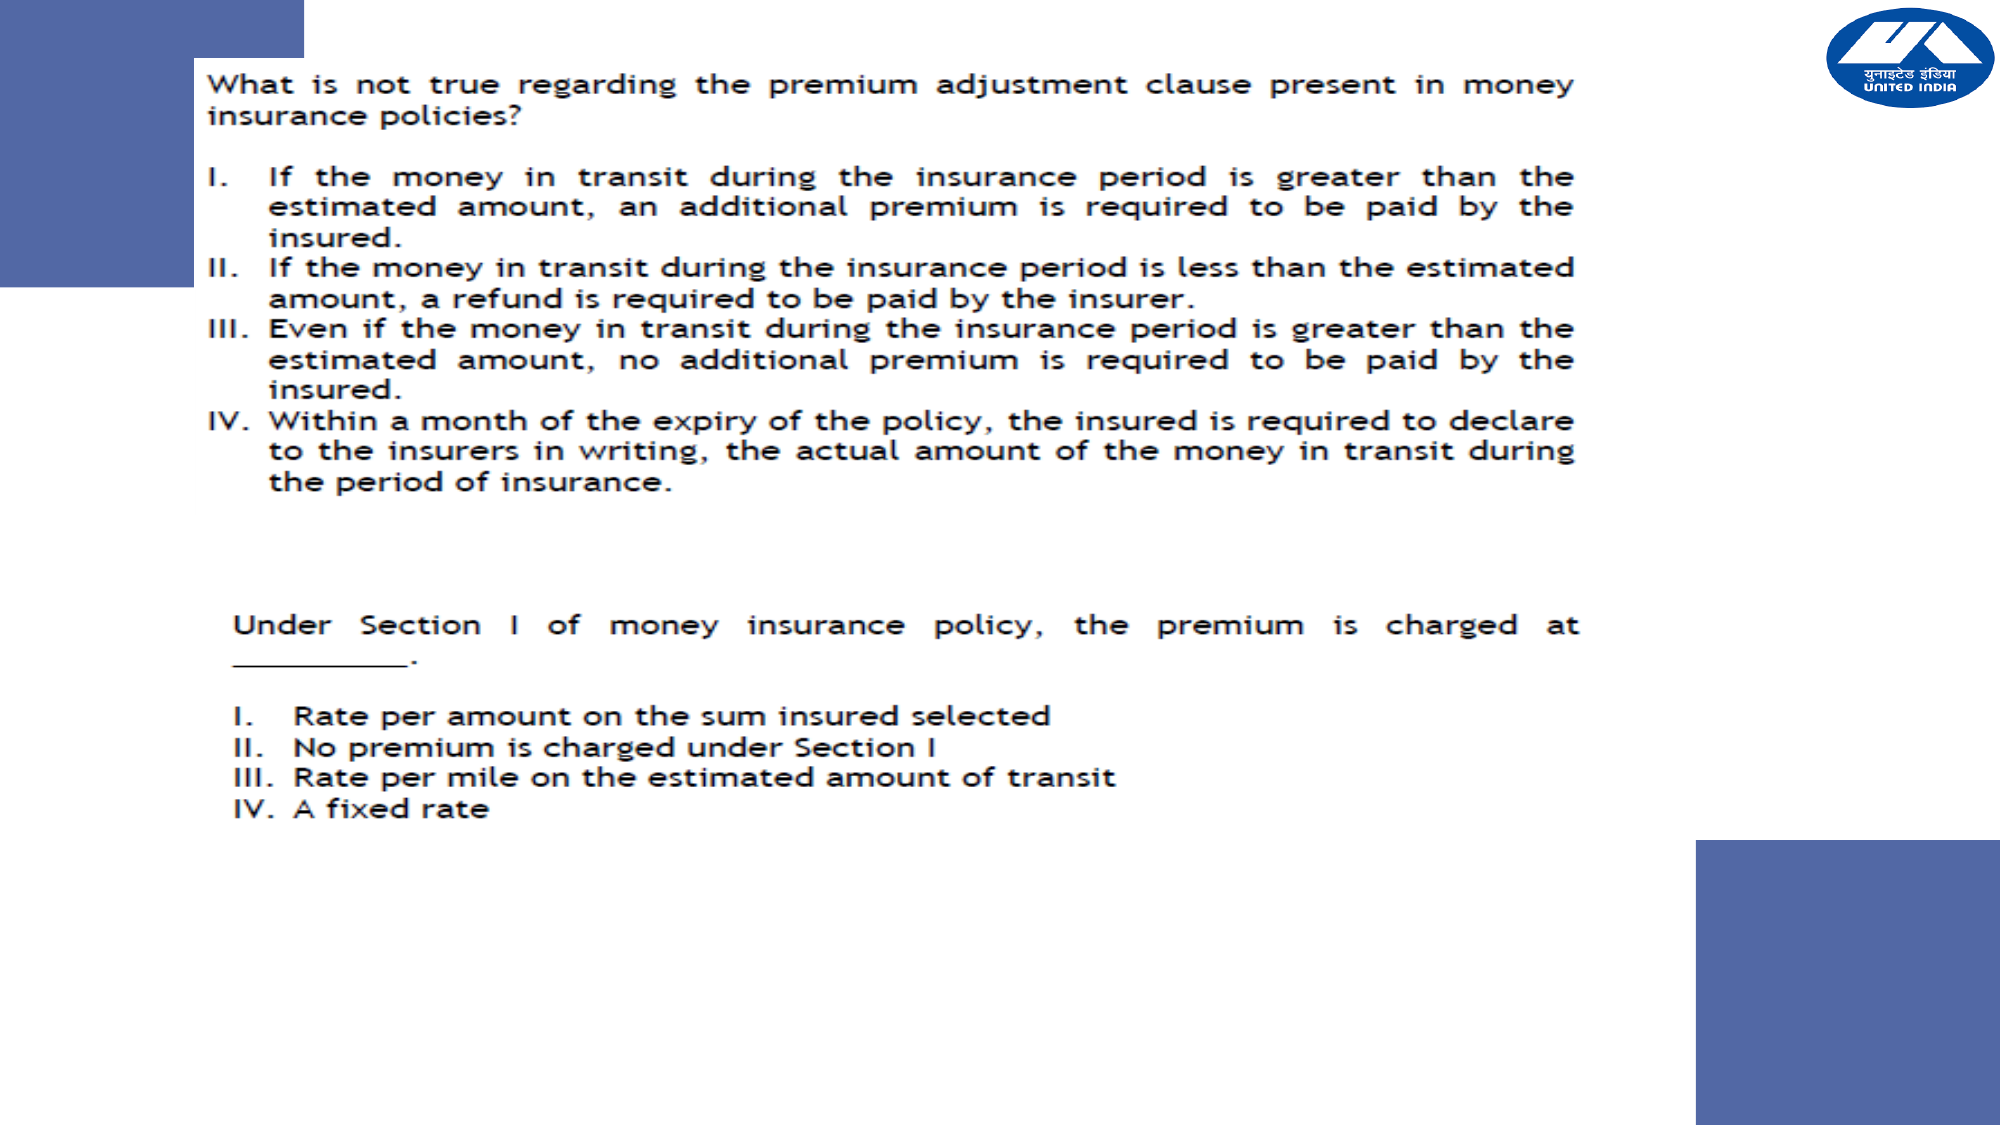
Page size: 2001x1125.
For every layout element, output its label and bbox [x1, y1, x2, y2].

picture [194, 600, 1607, 842]
picture [1820, 3, 2000, 111]
picture [194, 58, 1668, 515]
